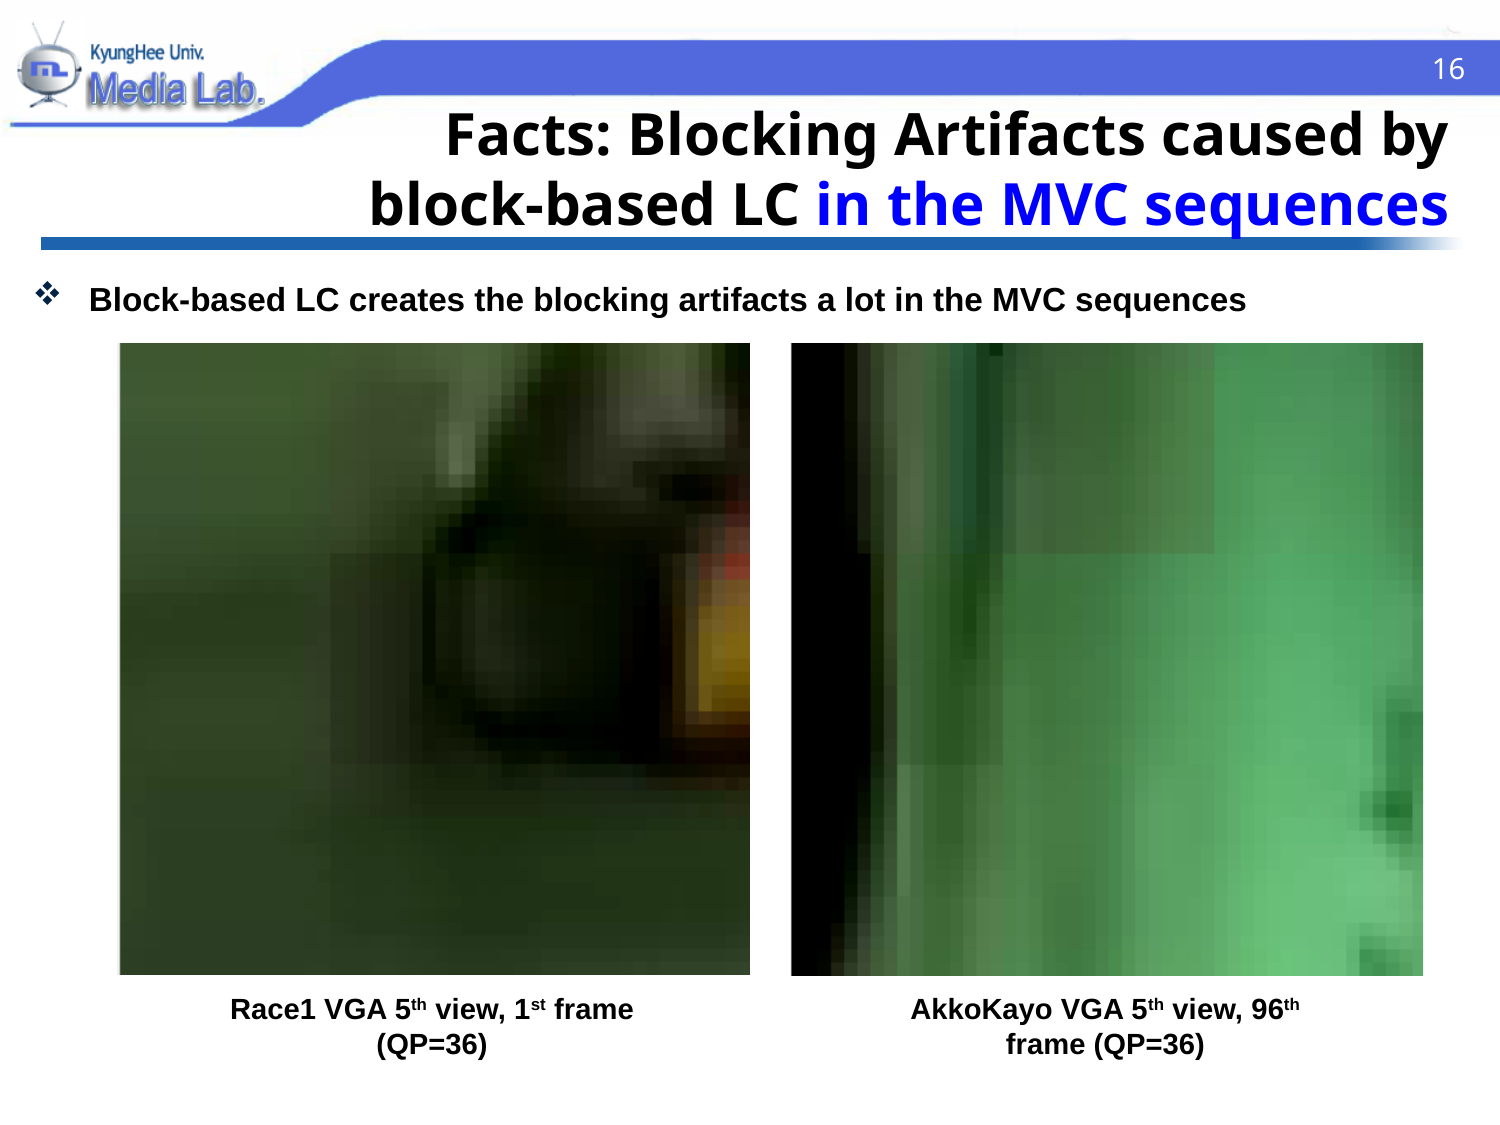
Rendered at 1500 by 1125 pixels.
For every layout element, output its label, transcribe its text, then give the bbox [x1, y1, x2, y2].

text_box AkkoKayo VGA 5th view, 96th frame (QP=36) [880, 985, 1330, 1068]
picture [787, 340, 1424, 977]
list Block-based LC creates the blocking artifacts a lot in the MVC sequences [17, 262, 1483, 1107]
picture [0, 0, 1500, 138]
text_box Race1 VGA 5th view, 1st frame (QP=36) [207, 984, 657, 1068]
picture [114, 340, 751, 975]
title Facts: Blocking Artifacts caused by block-based LC in the MVC sequences [312, 101, 1465, 233]
slide_number 16 [1403, 42, 1481, 93]
picture [41, 237, 1500, 250]
